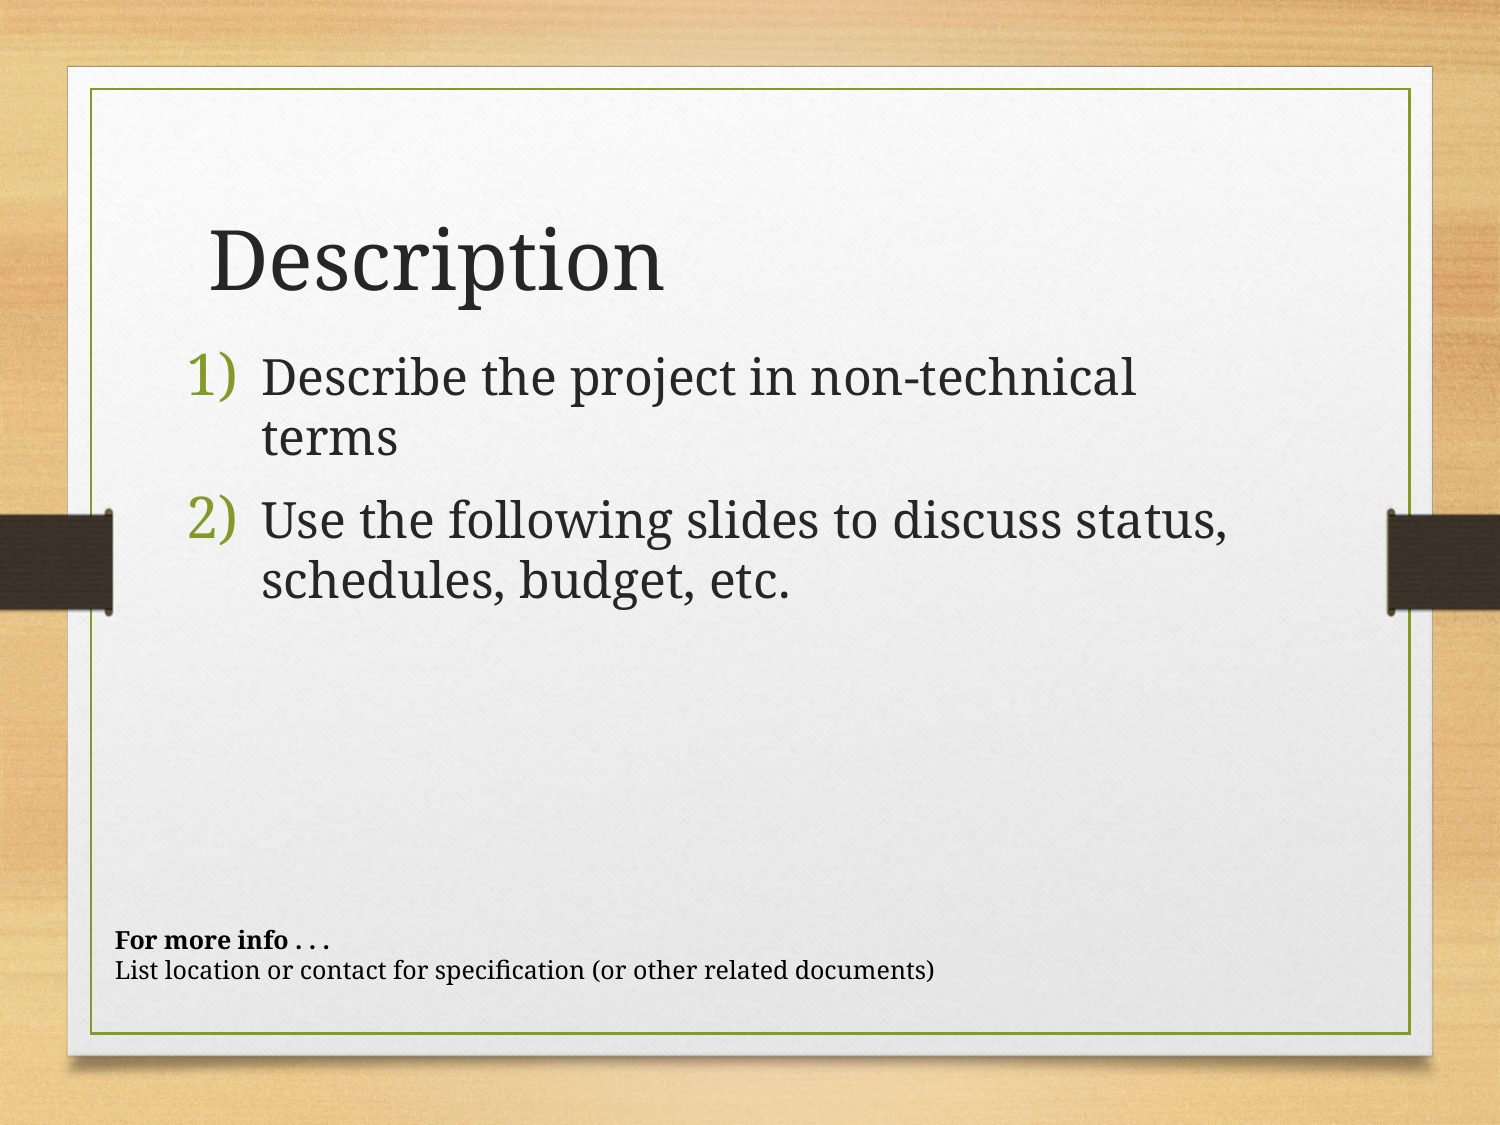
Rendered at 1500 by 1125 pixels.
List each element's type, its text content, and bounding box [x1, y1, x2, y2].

picture [0, 0, 1500, 1125]
text_box For more info . . . List location or contact for specification (or other related documents) [100, 916, 1451, 1000]
list Describe the project in non-technical terms Use the following slides to discuss status, schedules, budget, etc. [171, 338, 1287, 904]
title Description [193, 150, 1309, 365]
